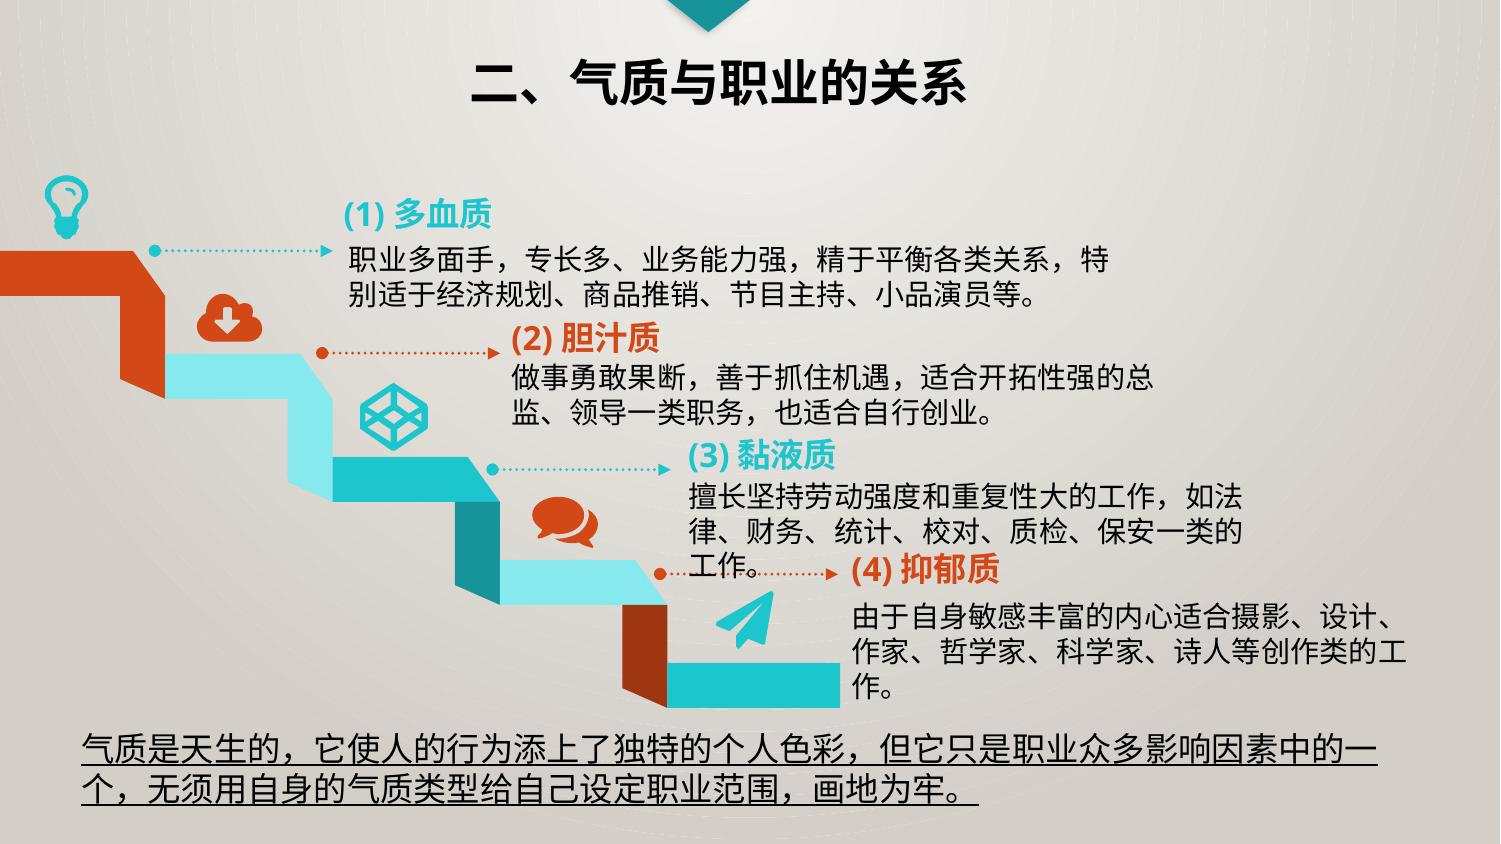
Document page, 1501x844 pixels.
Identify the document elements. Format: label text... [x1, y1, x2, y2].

text_box 做事勇敢果断，善于抓住机遇，适合开拓性强的总监、领导一类职务，也适合自行创业。 [499, 352, 1221, 430]
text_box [0, 250, 166, 399]
text_box (2)胆汁质 [500, 310, 771, 361]
text_box [44, 175, 89, 240]
text_box (4)抑郁质 [840, 540, 1111, 584]
text_box [454, 501, 500, 605]
text_box [555, 509, 598, 548]
text_box 由于自身敏感丰富的内心适合摄影、设计、作家、哲学家、科学家、诗人等创作类的工作。 [840, 591, 1447, 688]
text_box 二、气质与职业的关系 [454, 44, 1111, 120]
text_box (1)多血质 [332, 185, 603, 237]
text_box [360, 382, 428, 451]
text_box [196, 293, 263, 342]
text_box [165, 353, 333, 502]
text_box [715, 591, 774, 649]
text_box [499, 559, 667, 605]
text_box [665, 0, 752, 34]
text_box 气质是天生的，它使人的行为添上了独特的个人色彩，但它只是职业众多影响因素中的一个，无须用自身的气质类型给自己设定职业范围，画地为牢。 [66, 720, 1402, 816]
text_box [622, 604, 668, 708]
text_box [667, 662, 841, 708]
text_box 擅长坚持劳动强度和重复性大的工作，如法律、财务、统计、校对、质检、保安一类的工作。 [677, 470, 1283, 540]
text_box (3)黏液质 [677, 427, 948, 471]
text_box [532, 496, 585, 539]
text_box 职业多面手，专长多、业务能力强，精于平衡各类关系，特别适于经济规划、商品推销、节目主持、小品演员等。 [337, 233, 1126, 317]
text_box [333, 456, 500, 502]
